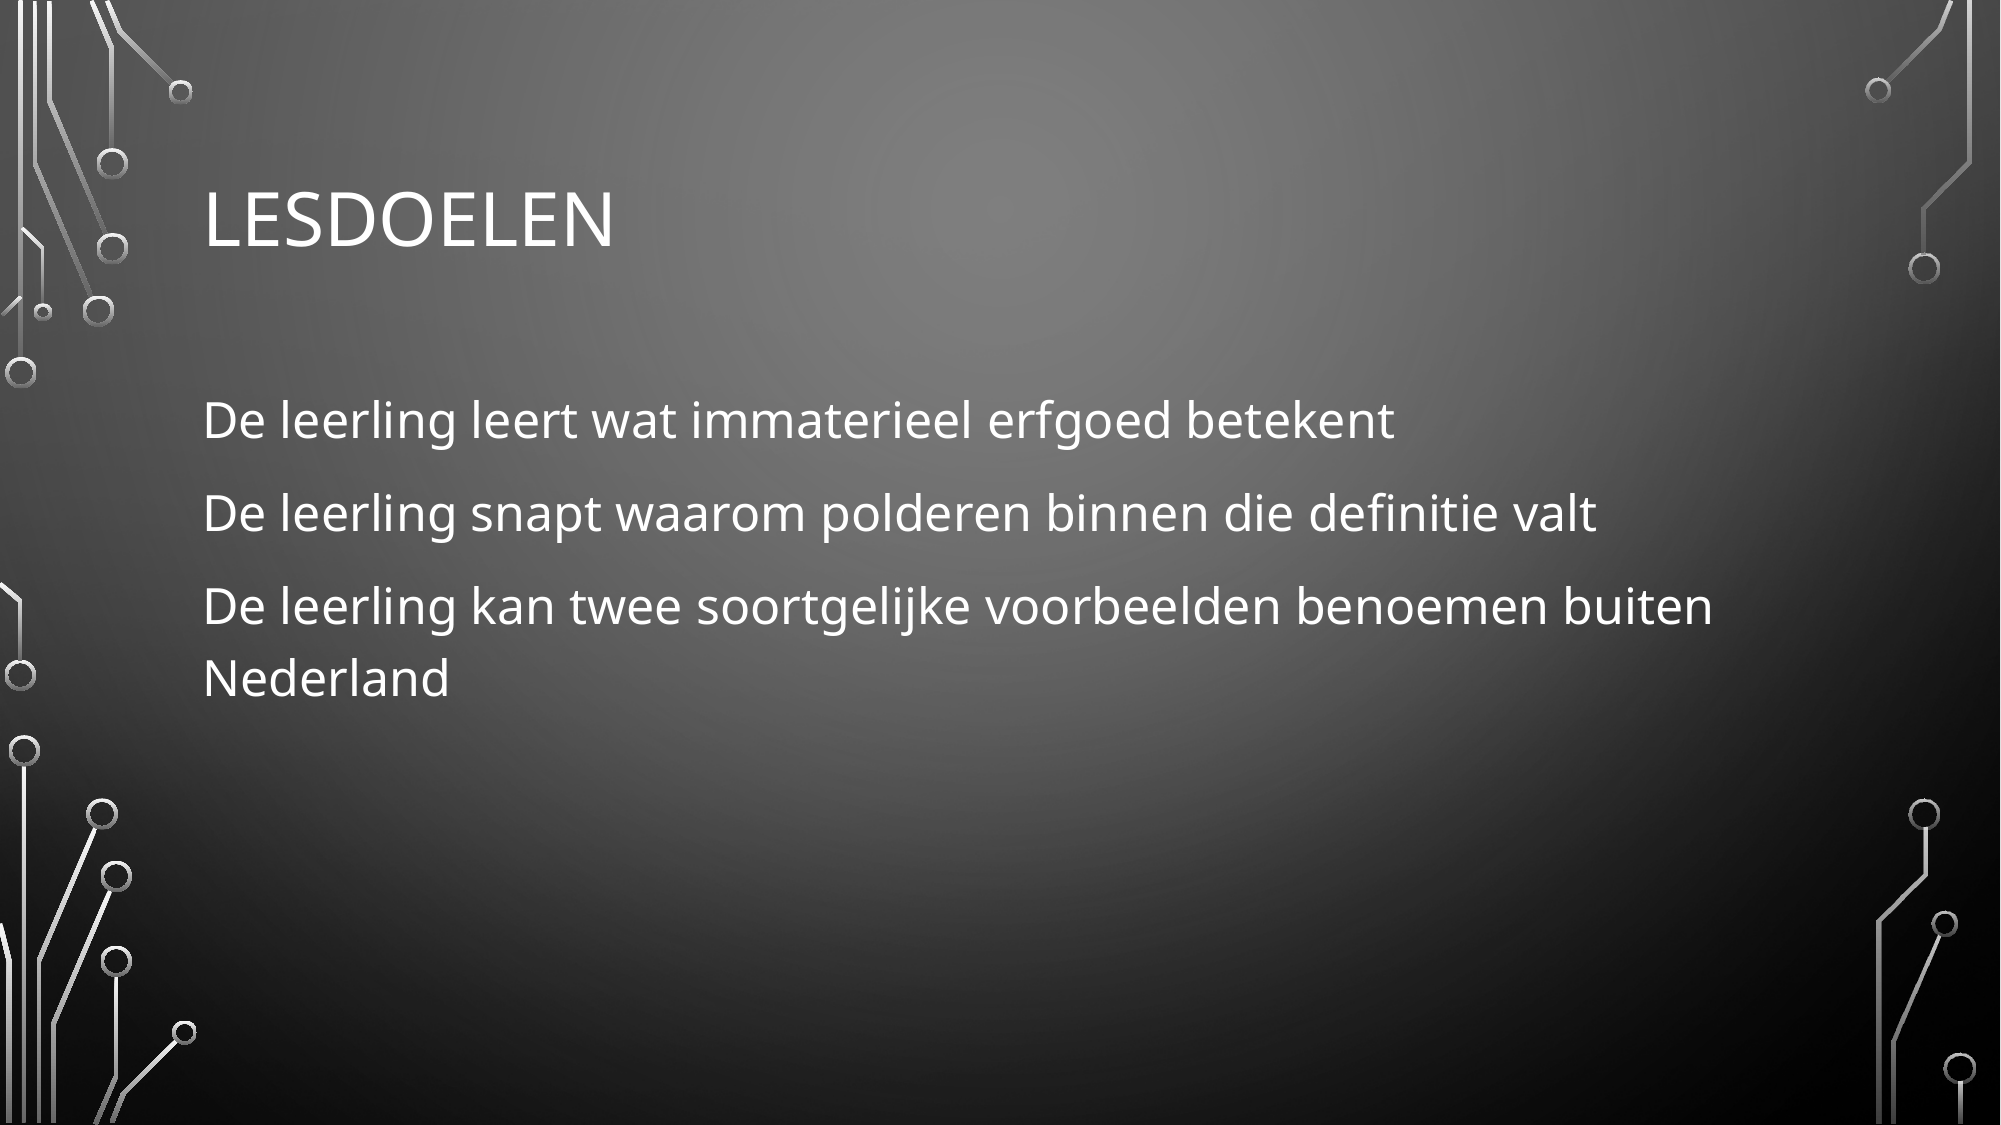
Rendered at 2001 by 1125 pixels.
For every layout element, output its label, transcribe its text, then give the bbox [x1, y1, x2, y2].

list De leerling leert wat immaterieel erfgoed betekent De leerling snapt waarom polderen binnen die definitie valt De leerling kan twee soortgelijke voorbeelden benoemen buiten Nederland [187, 369, 1813, 950]
title Lesdoelen [187, 101, 1813, 344]
